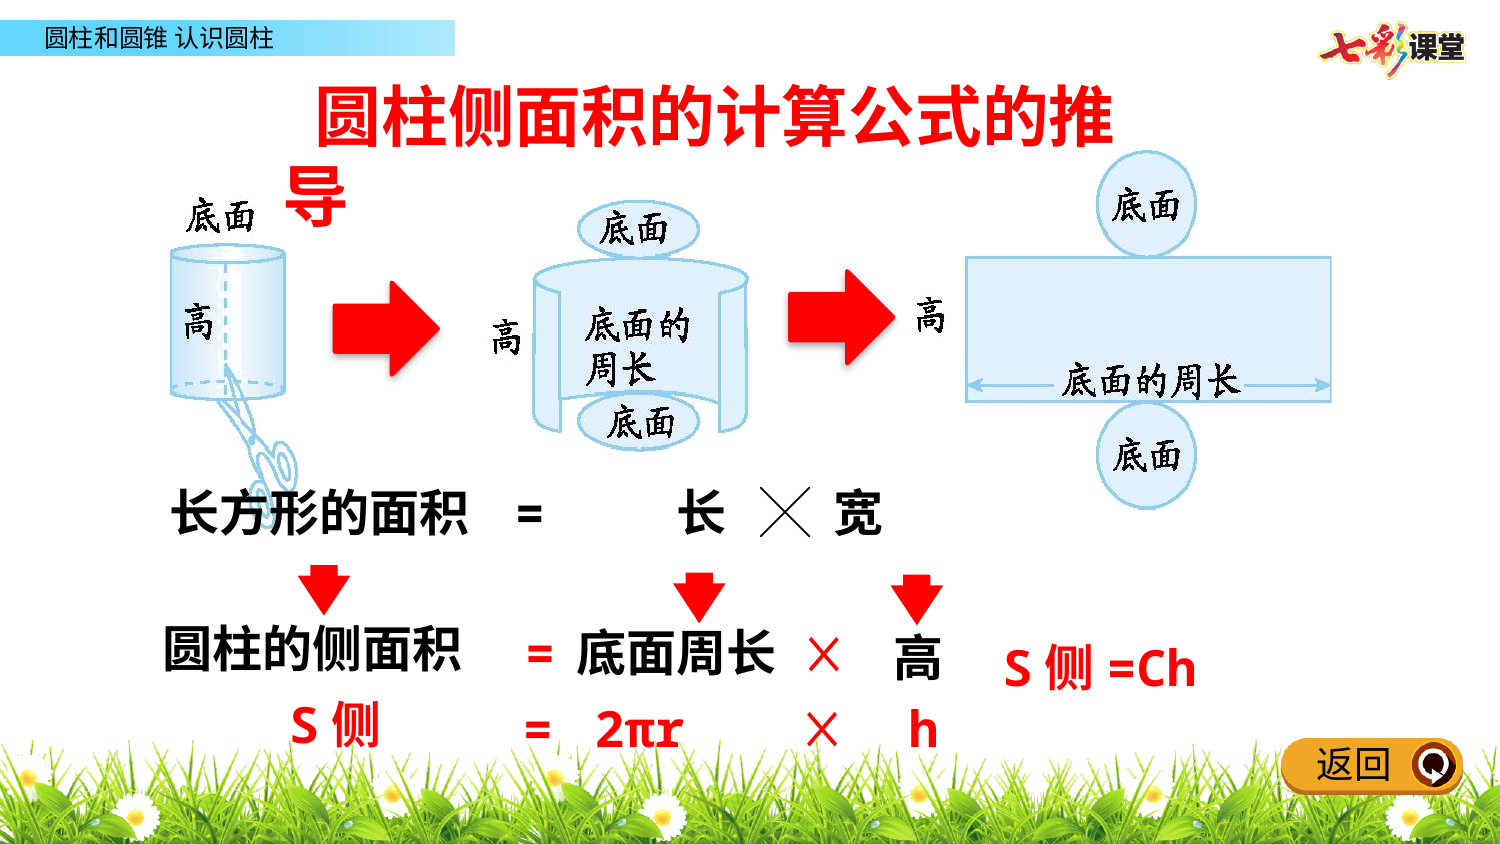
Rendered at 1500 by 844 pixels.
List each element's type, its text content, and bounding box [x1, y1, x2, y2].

text_box [788, 269, 884, 366]
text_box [509, 689, 840, 766]
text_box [1281, 733, 1464, 795]
picture [889, 149, 1332, 510]
picture [1316, 20, 1468, 80]
text_box 圆柱侧面积的计算公式的推导 [267, 67, 1165, 163]
text_box 长方形的面积 = 长 ╳ 宽 [154, 474, 1106, 549]
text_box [511, 614, 842, 691]
picture [483, 172, 758, 533]
text_box h [893, 690, 999, 766]
text_box [309, 571, 339, 605]
text_box [684, 578, 714, 612]
text_box S侧 [274, 686, 483, 762]
text_box S侧=Ch [987, 629, 1212, 704]
picture [169, 172, 311, 533]
text_box 高 [879, 619, 939, 814]
text_box 圆柱的侧面积 [147, 610, 512, 685]
picture [0, 740, 1500, 844]
text_box [902, 580, 932, 614]
text_box [332, 280, 440, 377]
